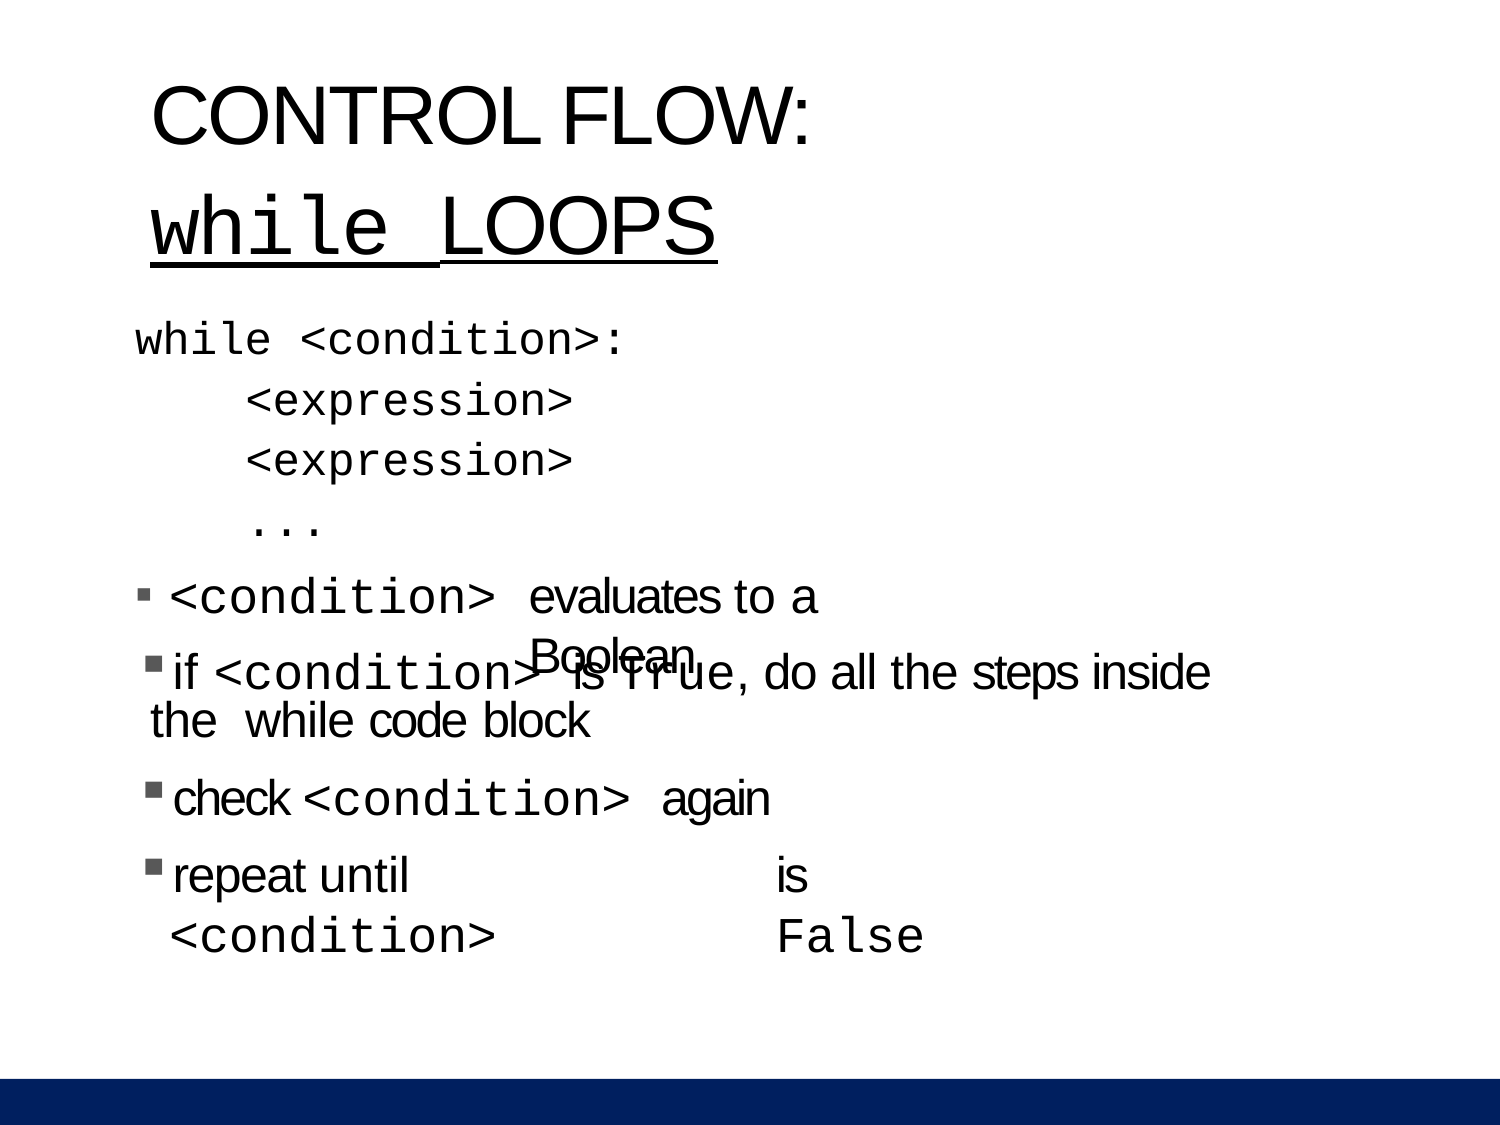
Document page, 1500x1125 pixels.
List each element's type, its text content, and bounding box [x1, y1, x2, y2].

text_box evaluates to a Boolean [526, 561, 990, 638]
text_box is False [773, 840, 971, 963]
text_box repeat until <condition> [132, 840, 749, 963]
text_box <condition> [132, 561, 501, 624]
title CONTROL FLOW: while LOOPS [124, 47, 1376, 383]
text_box if <condition> is True, do all the steps inside the while code block check <condition> again [132, 638, 1272, 826]
text_box while <condition>: <expression> <expression> ... [132, 301, 634, 546]
